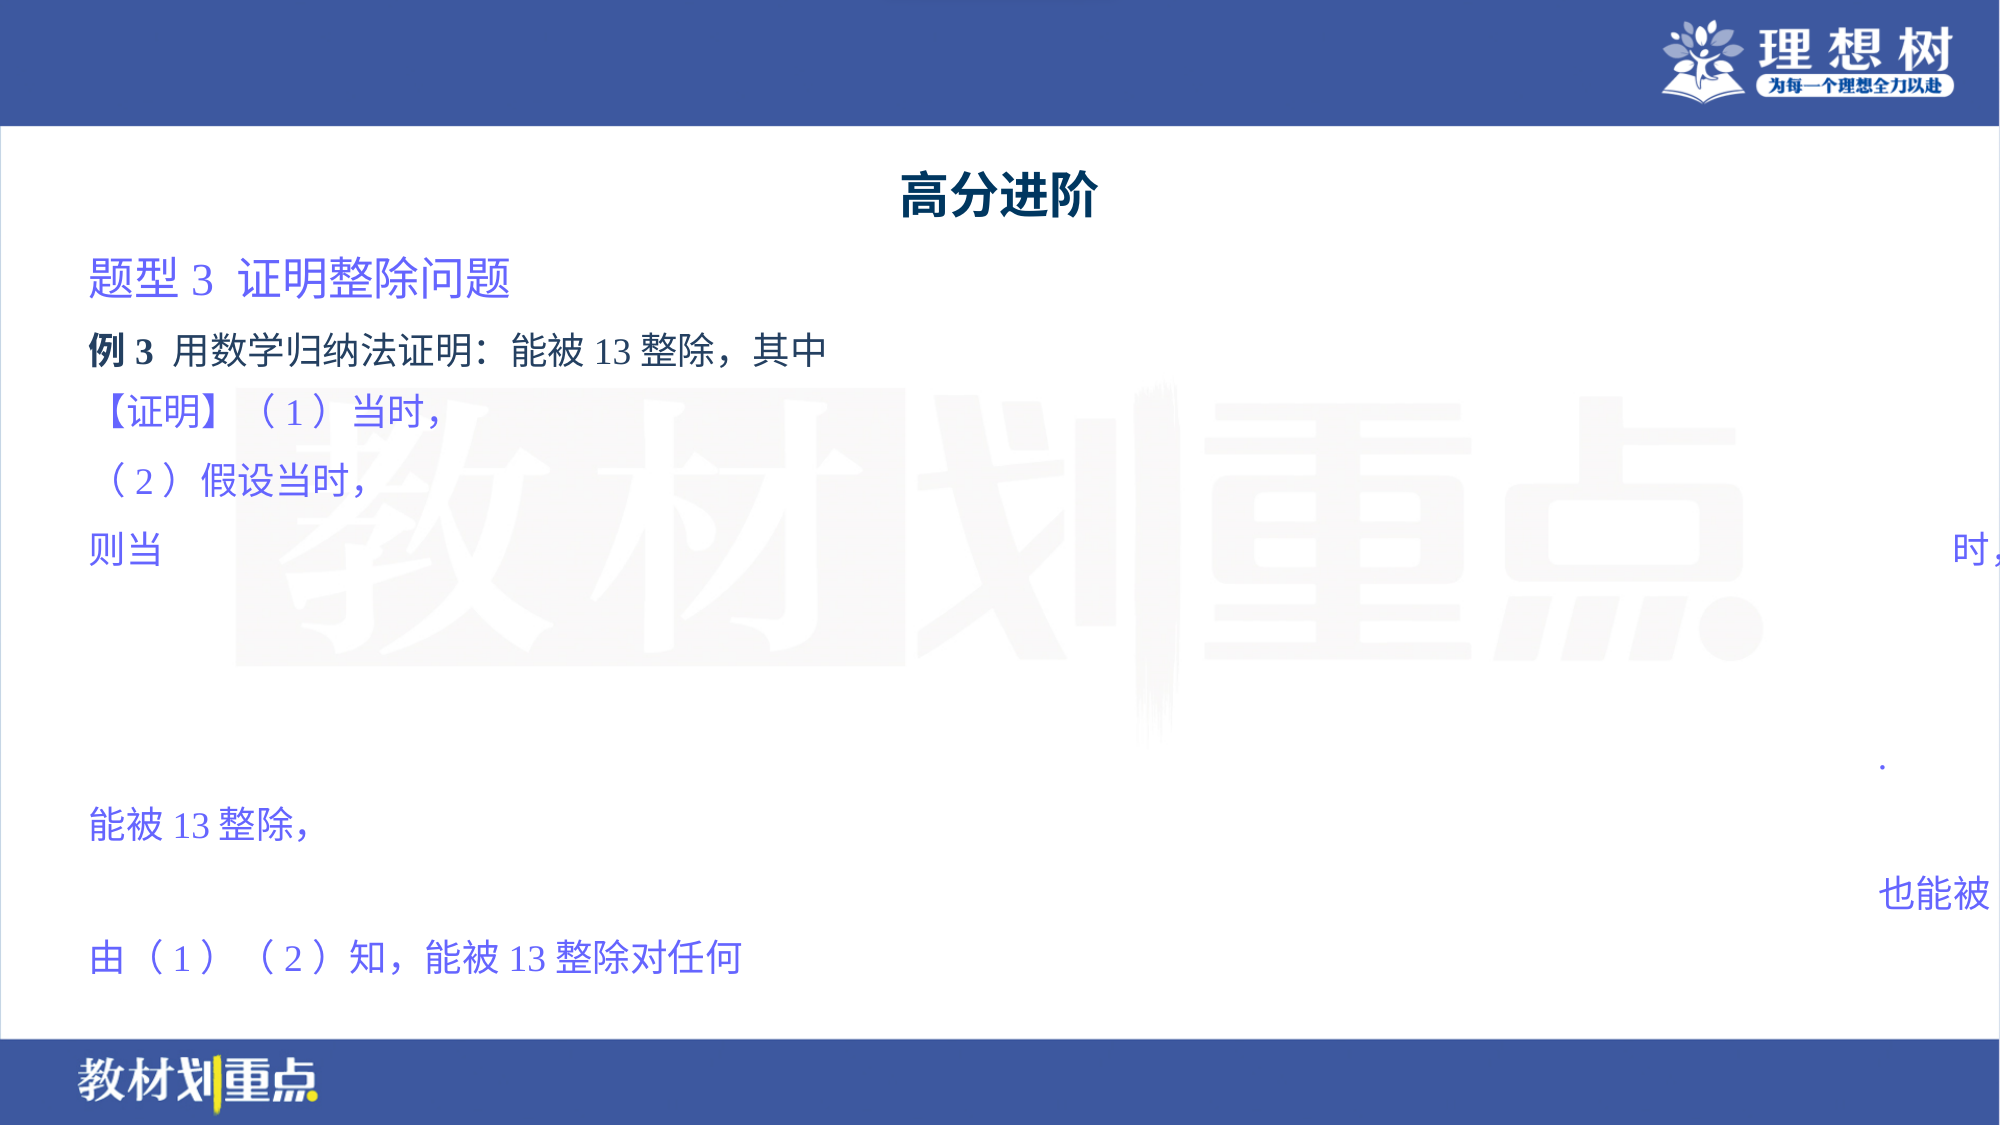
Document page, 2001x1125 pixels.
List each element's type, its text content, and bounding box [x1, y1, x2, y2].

picture [0, 0, 2000, 1125]
text_box 题型3 证明整除问题 [88, 223, 1911, 364]
text_box 高分进阶 [88, 135, 1911, 223]
